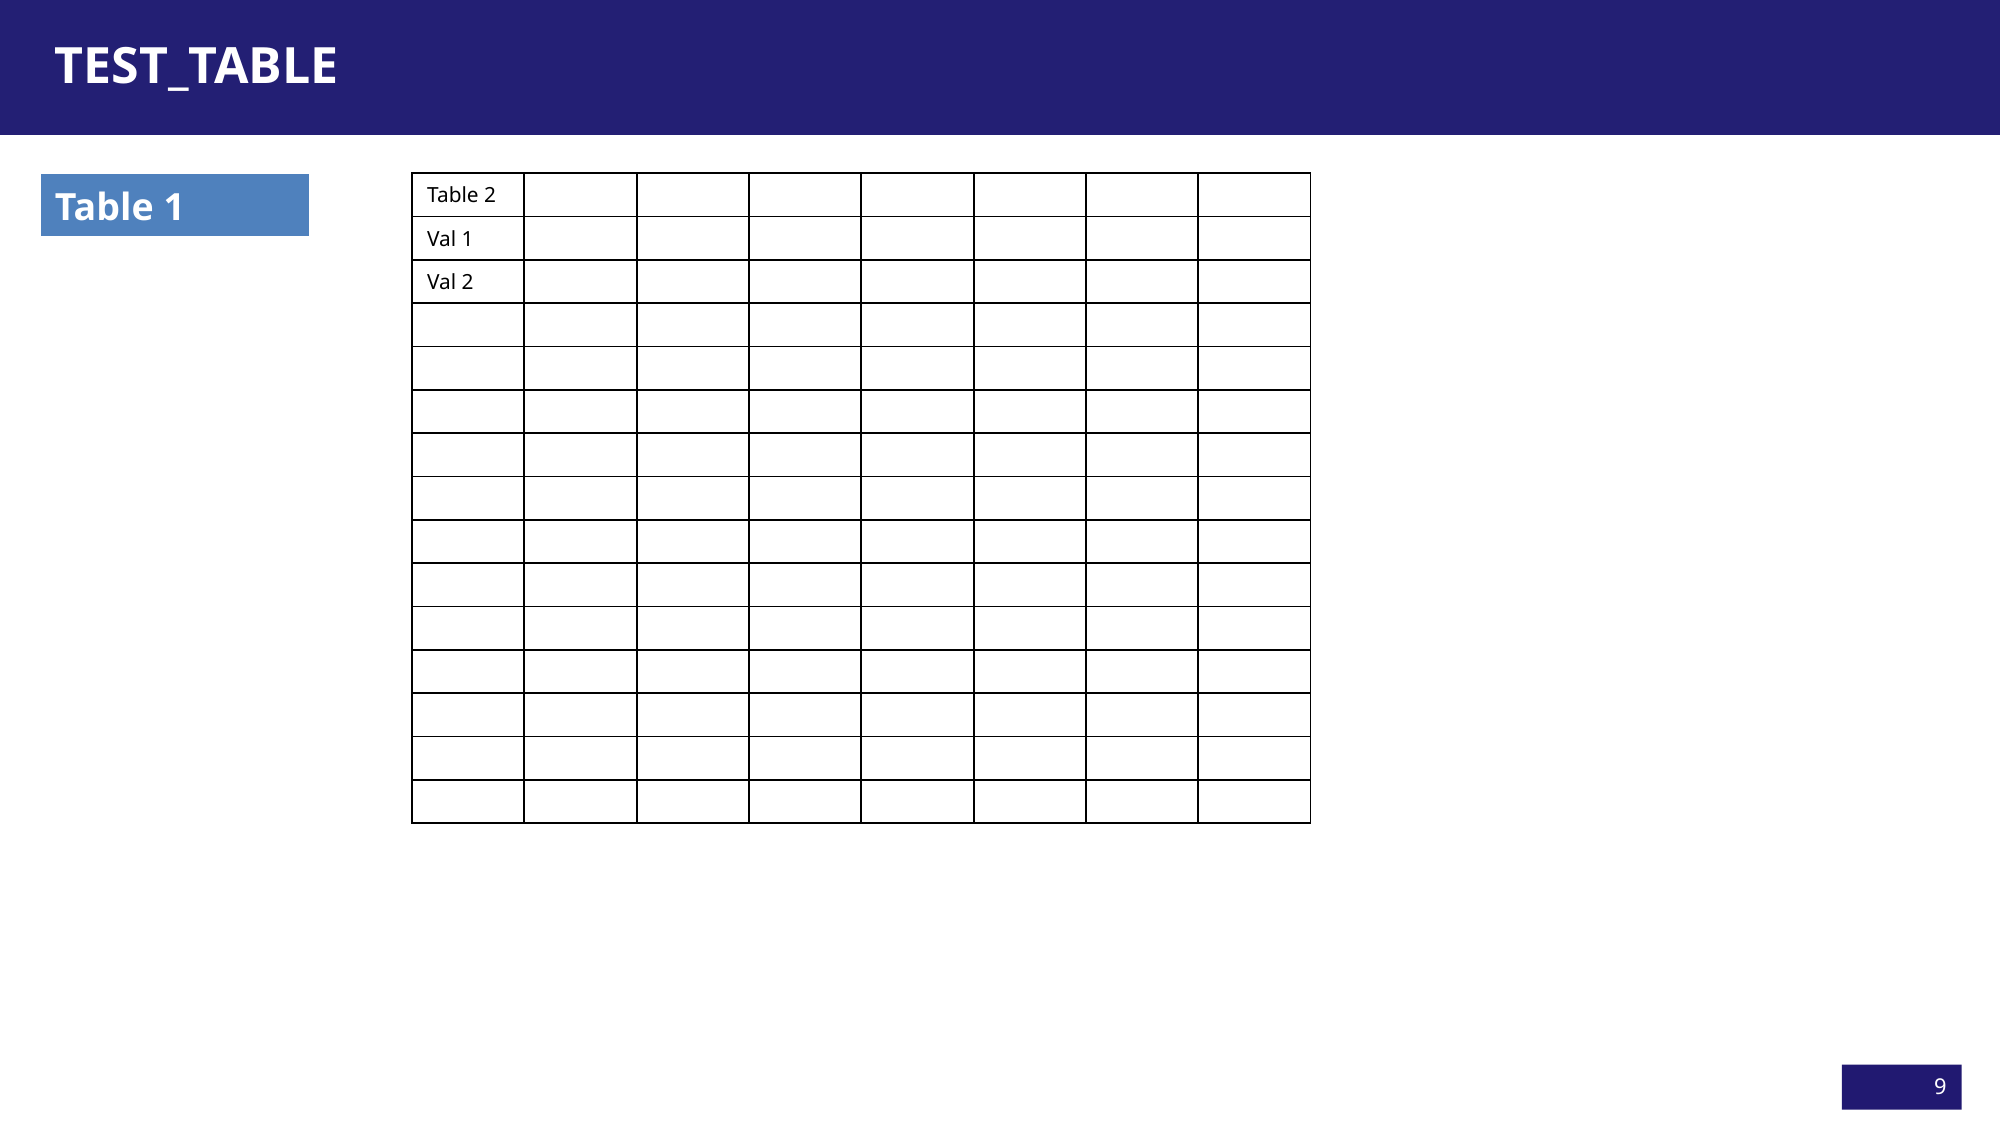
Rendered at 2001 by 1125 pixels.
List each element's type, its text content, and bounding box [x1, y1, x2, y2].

table_cell [1199, 737, 1310, 779]
table_cell [975, 261, 1085, 302]
table_cell [975, 607, 1085, 649]
table_cell [750, 521, 860, 562]
table_header [750, 174, 860, 216]
table_cell [750, 607, 860, 649]
table_cell [413, 391, 523, 432]
table_cell Val 2 [413, 261, 523, 302]
table_cell [638, 391, 748, 432]
table_cell [975, 347, 1085, 389]
table_cell [413, 564, 523, 606]
table_cell [1199, 694, 1310, 736]
table_cell [638, 694, 748, 736]
table_cell [975, 304, 1085, 346]
table_cell [862, 477, 973, 519]
table_cell [1087, 607, 1197, 649]
table_cell [525, 694, 636, 736]
table_cell [862, 521, 973, 562]
table_cell [525, 477, 636, 519]
table_cell [750, 304, 860, 346]
table_cell [1087, 261, 1197, 302]
table_cell [1087, 477, 1197, 519]
table_cell [862, 737, 973, 779]
table_cell [638, 304, 748, 346]
table_cell [413, 434, 523, 476]
table_cell [975, 391, 1085, 432]
table_cell [750, 434, 860, 476]
table_cell [750, 477, 860, 519]
table_cell [413, 477, 523, 519]
table_cell [525, 434, 636, 476]
table_header [525, 174, 636, 216]
table_cell [1199, 651, 1310, 692]
table_cell [413, 521, 523, 562]
table_cell [1199, 261, 1310, 302]
table_cell [1199, 217, 1310, 259]
table_cell [975, 521, 1085, 562]
table_cell [750, 737, 860, 779]
table_cell [525, 304, 636, 346]
table_cell [862, 564, 973, 606]
table_cell [750, 347, 860, 389]
table_cell [1199, 607, 1310, 649]
table_header [1087, 174, 1197, 216]
table_cell [750, 651, 860, 692]
table_cell [638, 217, 748, 259]
table_cell [1087, 694, 1197, 736]
table_cell [525, 261, 636, 302]
table_cell [862, 347, 973, 389]
table_cell [1199, 564, 1310, 606]
table_cell [1087, 564, 1197, 606]
table_cell [750, 781, 860, 822]
table_cell [975, 737, 1085, 779]
table_cell [638, 651, 748, 692]
table_cell [750, 391, 860, 432]
table_cell [638, 781, 748, 822]
title test_table [39, 15, 1960, 120]
table_header [1199, 174, 1310, 216]
table_cell [1199, 434, 1310, 476]
table_cell [525, 564, 636, 606]
table_cell [862, 651, 973, 692]
table_header Table 2 [413, 174, 523, 216]
table_cell [1087, 651, 1197, 692]
table_cell [413, 694, 523, 736]
table_cell [862, 694, 973, 736]
table_cell [525, 391, 636, 432]
table_cell [1087, 781, 1197, 822]
table_cell [413, 304, 523, 346]
table_cell [862, 781, 973, 822]
table_cell [1087, 737, 1197, 779]
table_cell Val 1 [413, 217, 523, 259]
table_header Table 1 [41, 174, 309, 236]
table_cell [638, 737, 748, 779]
table_cell [975, 217, 1085, 259]
table_cell [750, 261, 860, 302]
table_cell [862, 434, 973, 476]
table_cell [1087, 304, 1197, 346]
table_cell [525, 781, 636, 822]
table_cell [1199, 347, 1310, 389]
table_cell [638, 347, 748, 389]
table_cell [750, 694, 860, 736]
table_cell [862, 391, 973, 432]
table_cell [1199, 781, 1310, 822]
table_cell [862, 607, 973, 649]
table_cell [1087, 347, 1197, 389]
table_cell [1087, 391, 1197, 432]
table_cell [1199, 304, 1310, 346]
table_cell [862, 261, 973, 302]
table_cell [1199, 521, 1310, 562]
table_cell [1199, 391, 1310, 432]
table_cell [1087, 217, 1197, 259]
table_cell [1087, 434, 1197, 476]
table_cell [750, 564, 860, 606]
table_cell [525, 737, 636, 779]
table_cell [638, 477, 748, 519]
table_header [975, 174, 1085, 216]
table_cell [1087, 521, 1197, 562]
table_cell [525, 651, 636, 692]
table_cell [525, 607, 636, 649]
table_cell [525, 217, 636, 259]
table_cell [975, 477, 1085, 519]
table_cell [638, 434, 748, 476]
table_cell [638, 607, 748, 649]
table_header [862, 174, 973, 216]
table_cell [413, 737, 523, 779]
table_cell [975, 781, 1085, 822]
table_cell [862, 304, 973, 346]
table_cell [862, 217, 973, 259]
table_cell [525, 521, 636, 562]
table_cell [525, 347, 636, 389]
table_cell [413, 781, 523, 822]
table_cell [413, 651, 523, 692]
table_cell [638, 521, 748, 562]
table_cell [638, 564, 748, 606]
table_cell [975, 694, 1085, 736]
table_cell [1199, 477, 1310, 519]
table_cell [750, 217, 860, 259]
table_cell [975, 434, 1085, 476]
table_cell [413, 607, 523, 649]
table_cell [413, 347, 523, 389]
table_cell [975, 564, 1085, 606]
table_cell [975, 651, 1085, 692]
table_cell [638, 261, 748, 302]
table_header [638, 174, 748, 216]
